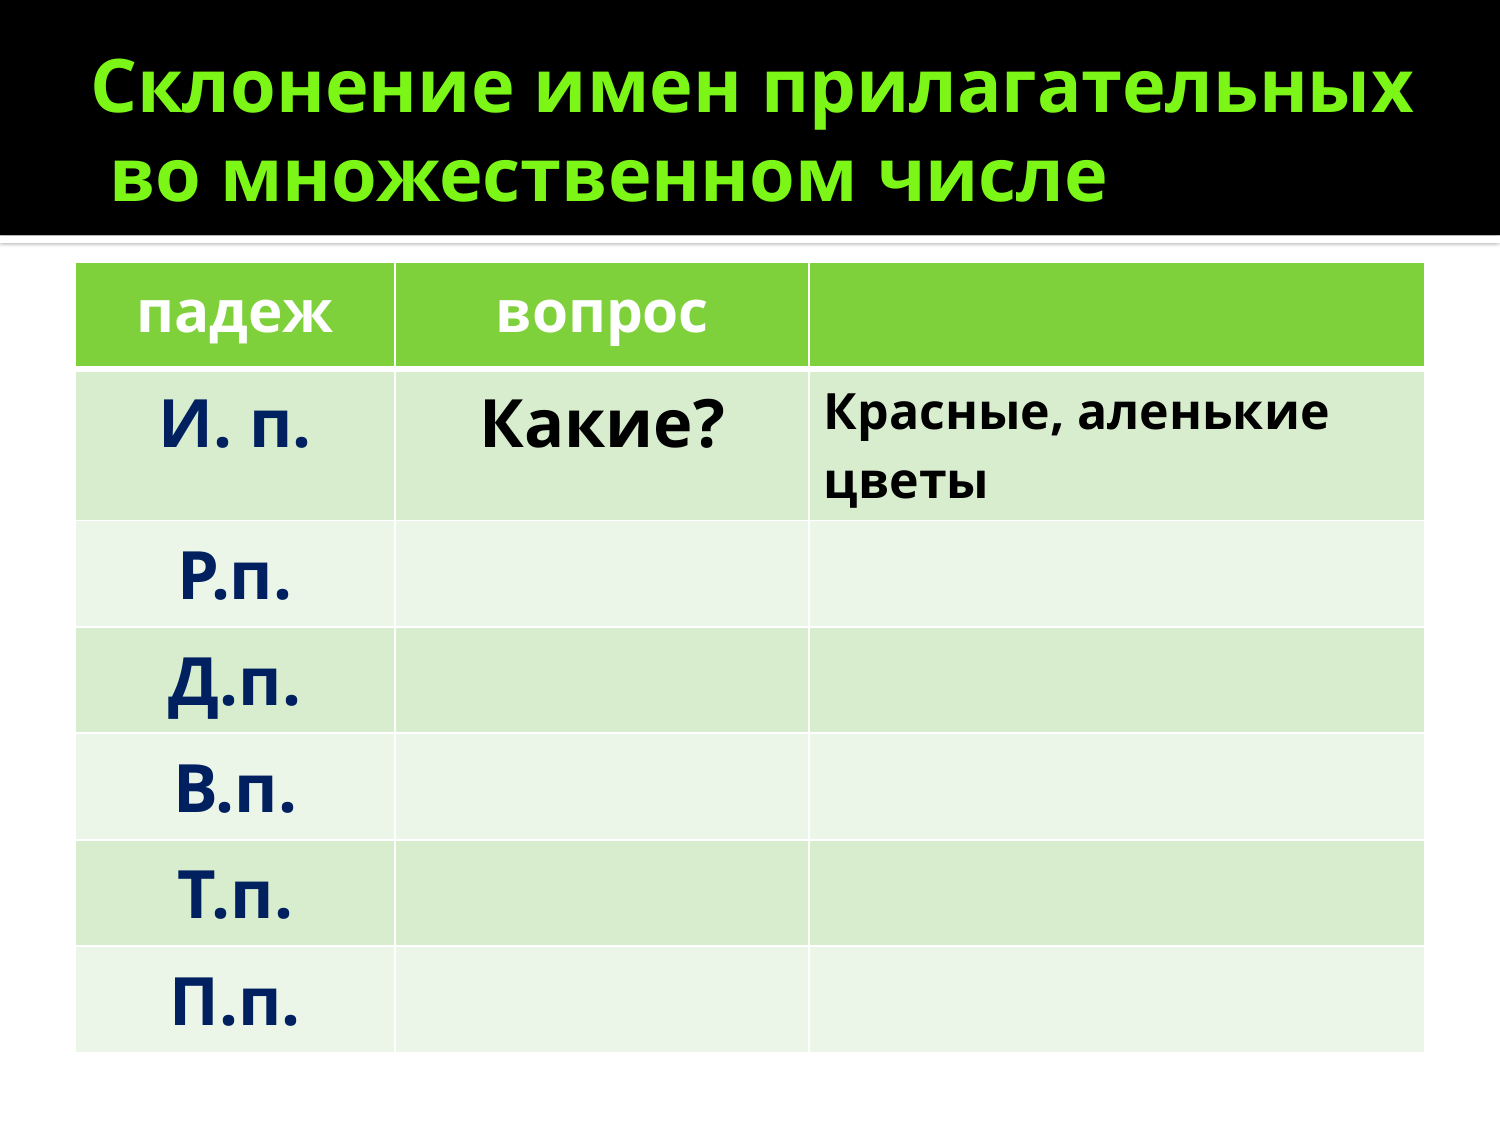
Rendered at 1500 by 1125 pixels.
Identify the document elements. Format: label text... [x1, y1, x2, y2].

table_cell В.п. [76, 734, 394, 839]
table_cell [810, 628, 1424, 732]
table_cell Т.п. [76, 841, 394, 945]
table_cell [810, 734, 1424, 839]
table_cell Д.п. [76, 628, 394, 732]
table_cell [396, 841, 808, 945]
table_cell И. п. [76, 372, 394, 520]
table_cell [810, 521, 1424, 626]
table_cell [810, 841, 1424, 945]
title Склонение имен прилагательных во множественном числе [75, 24, 1425, 231]
table_cell Какие? [396, 372, 808, 520]
table_cell [396, 521, 808, 626]
table_cell [810, 947, 1424, 1052]
table_cell Р.п. [76, 521, 394, 626]
table_cell [396, 734, 808, 839]
table_header вопрос [396, 263, 808, 366]
table_cell [396, 628, 808, 732]
table_cell П.п. [76, 947, 394, 1052]
table_header падеж [76, 263, 394, 366]
table_header [810, 263, 1424, 366]
table_cell [396, 947, 808, 1052]
table_cell Красные, аленькие цветы [810, 372, 1424, 520]
